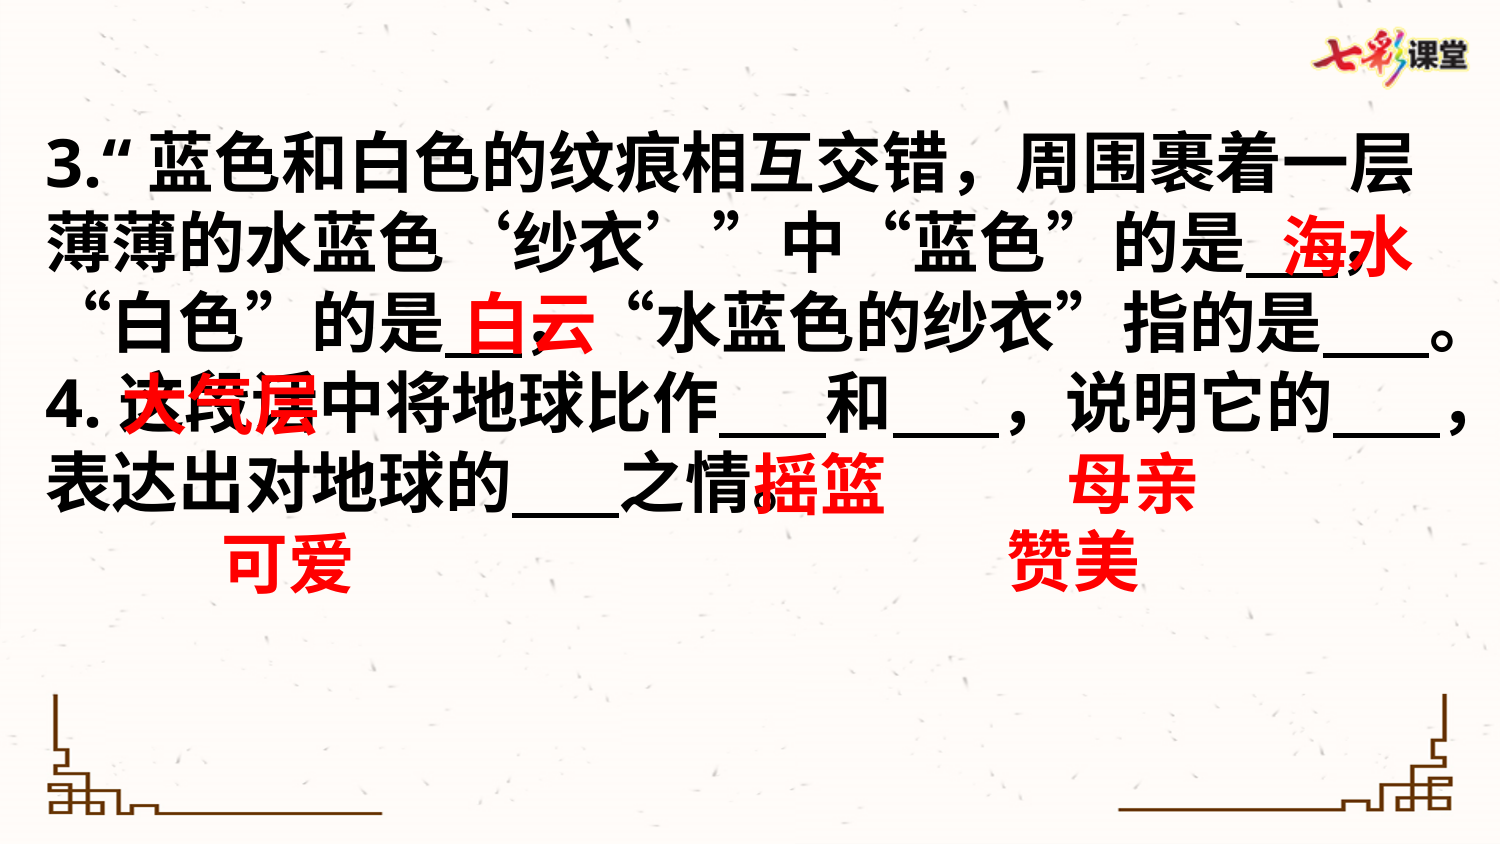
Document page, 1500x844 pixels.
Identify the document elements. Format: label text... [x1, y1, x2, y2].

text_box 3.“蓝色和白色的纹痕相互交错，周围裹着一层薄薄的水蓝色‘纱衣’”中“蓝色”的是 ，“白色”的是 ，“水蓝色的纱衣”指的是 。 4.这段话中将地球比作 和 ，说明它的 ，表达出对地球的 之情。 [30, 113, 1482, 529]
text_box 母亲 [1052, 434, 1225, 529]
text_box 大气层 [106, 355, 343, 450]
text_box 摇篮 [738, 435, 911, 531]
text_box 海水 [1266, 196, 1439, 292]
text_box 可爱 [206, 514, 379, 609]
picture [0, 0, 1500, 844]
text_box 赞美 [991, 512, 1164, 608]
text_box 白云 [449, 274, 622, 370]
